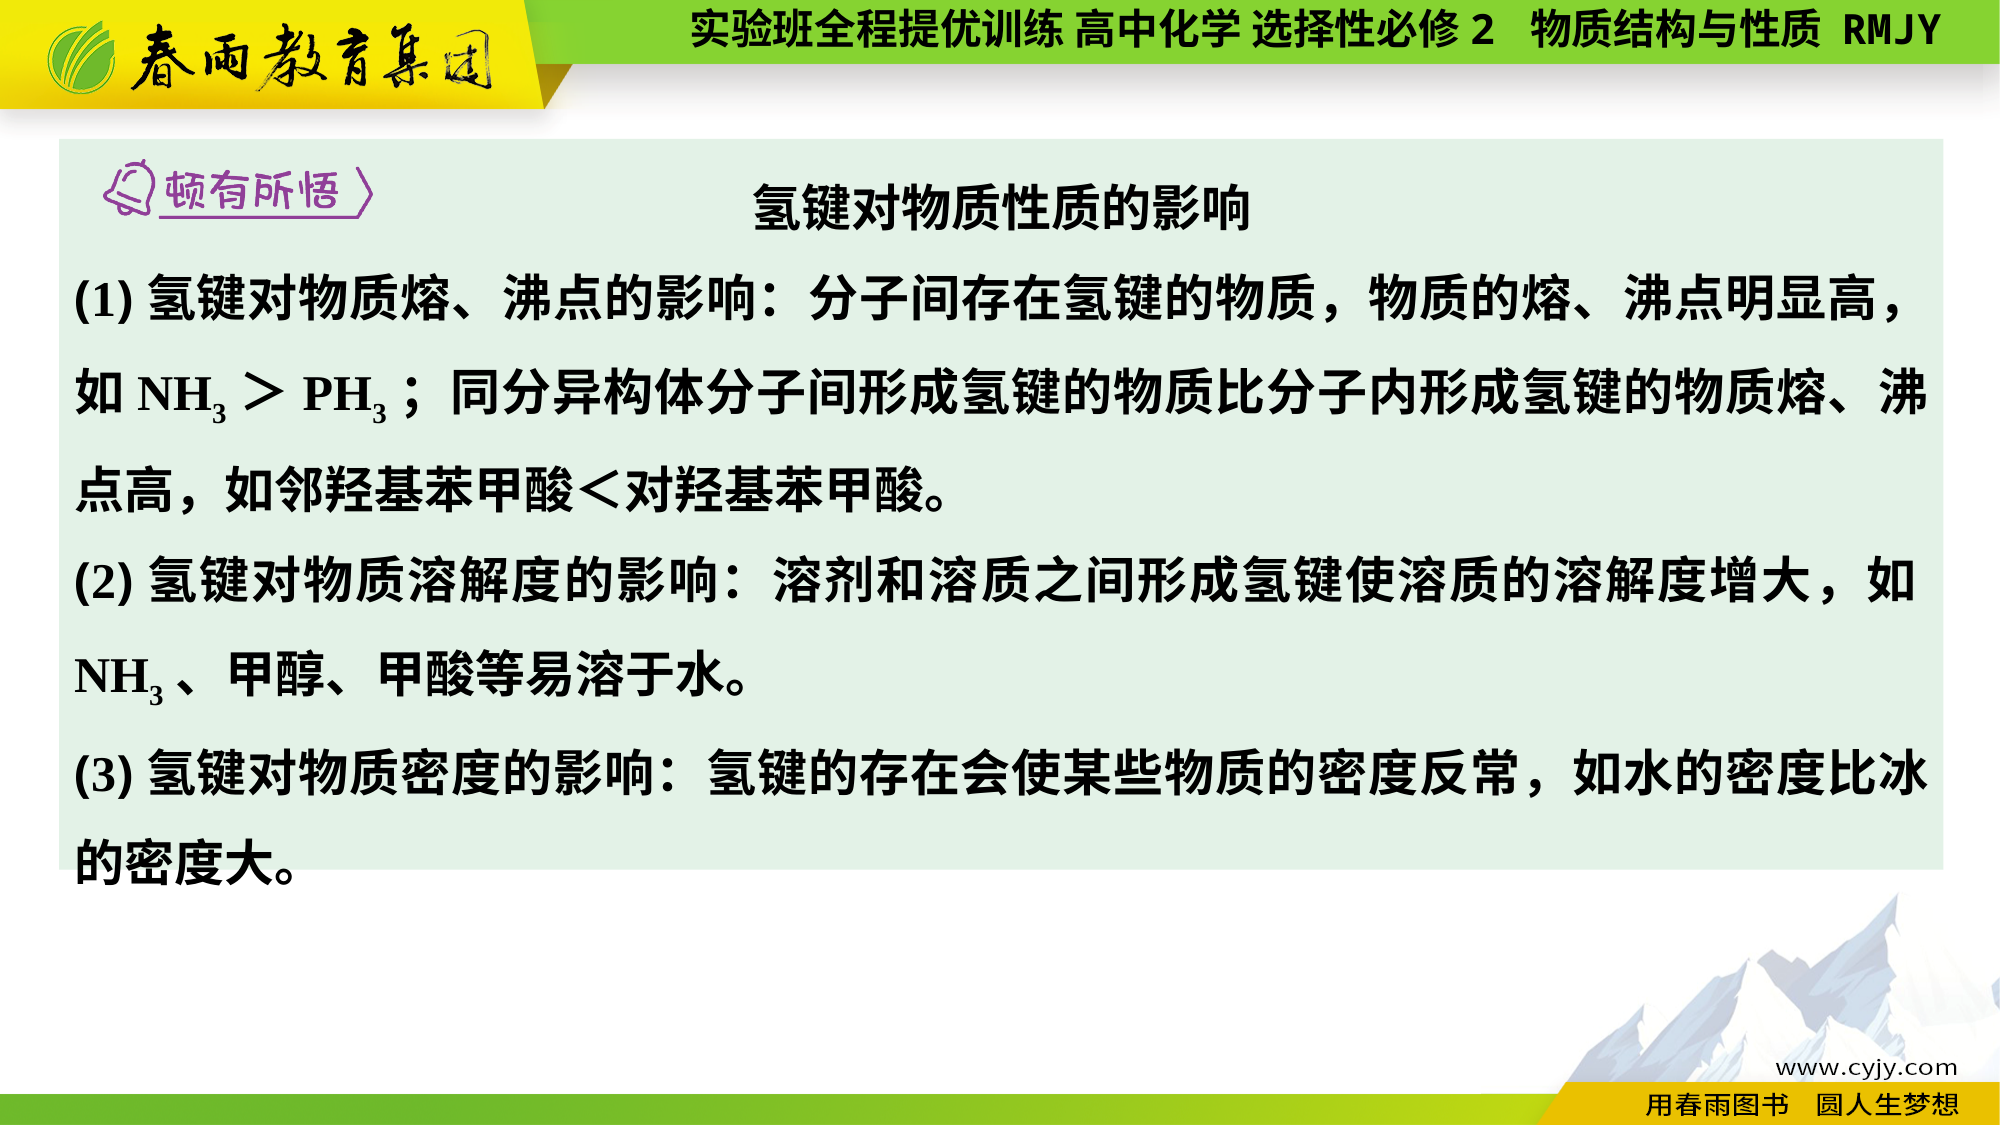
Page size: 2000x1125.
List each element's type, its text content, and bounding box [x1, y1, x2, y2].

picture [0, 0, 2000, 1125]
list 氢键对物质性质的影响 (1)氢键对物质熔、沸点的影响：分子间存在氢键的物质，物质的熔、沸点明显高，如NH3＞PH3；同分异构体分子间形成氢键的物质比分子内形成氢键的物质熔、沸点高，如邻羟基苯甲酸＜对羟基苯甲酸。 (2)氢键对物质溶解度的影响：溶剂和溶质之间形成氢键使溶质的溶解度增大，如NH3、甲醇、甲酸等易溶于水。 (3)氢键对物质密度的影响：氢键的存在会使某些物质的密度反常，如水的密度比冰的密度大。 [59, 138, 1944, 870]
